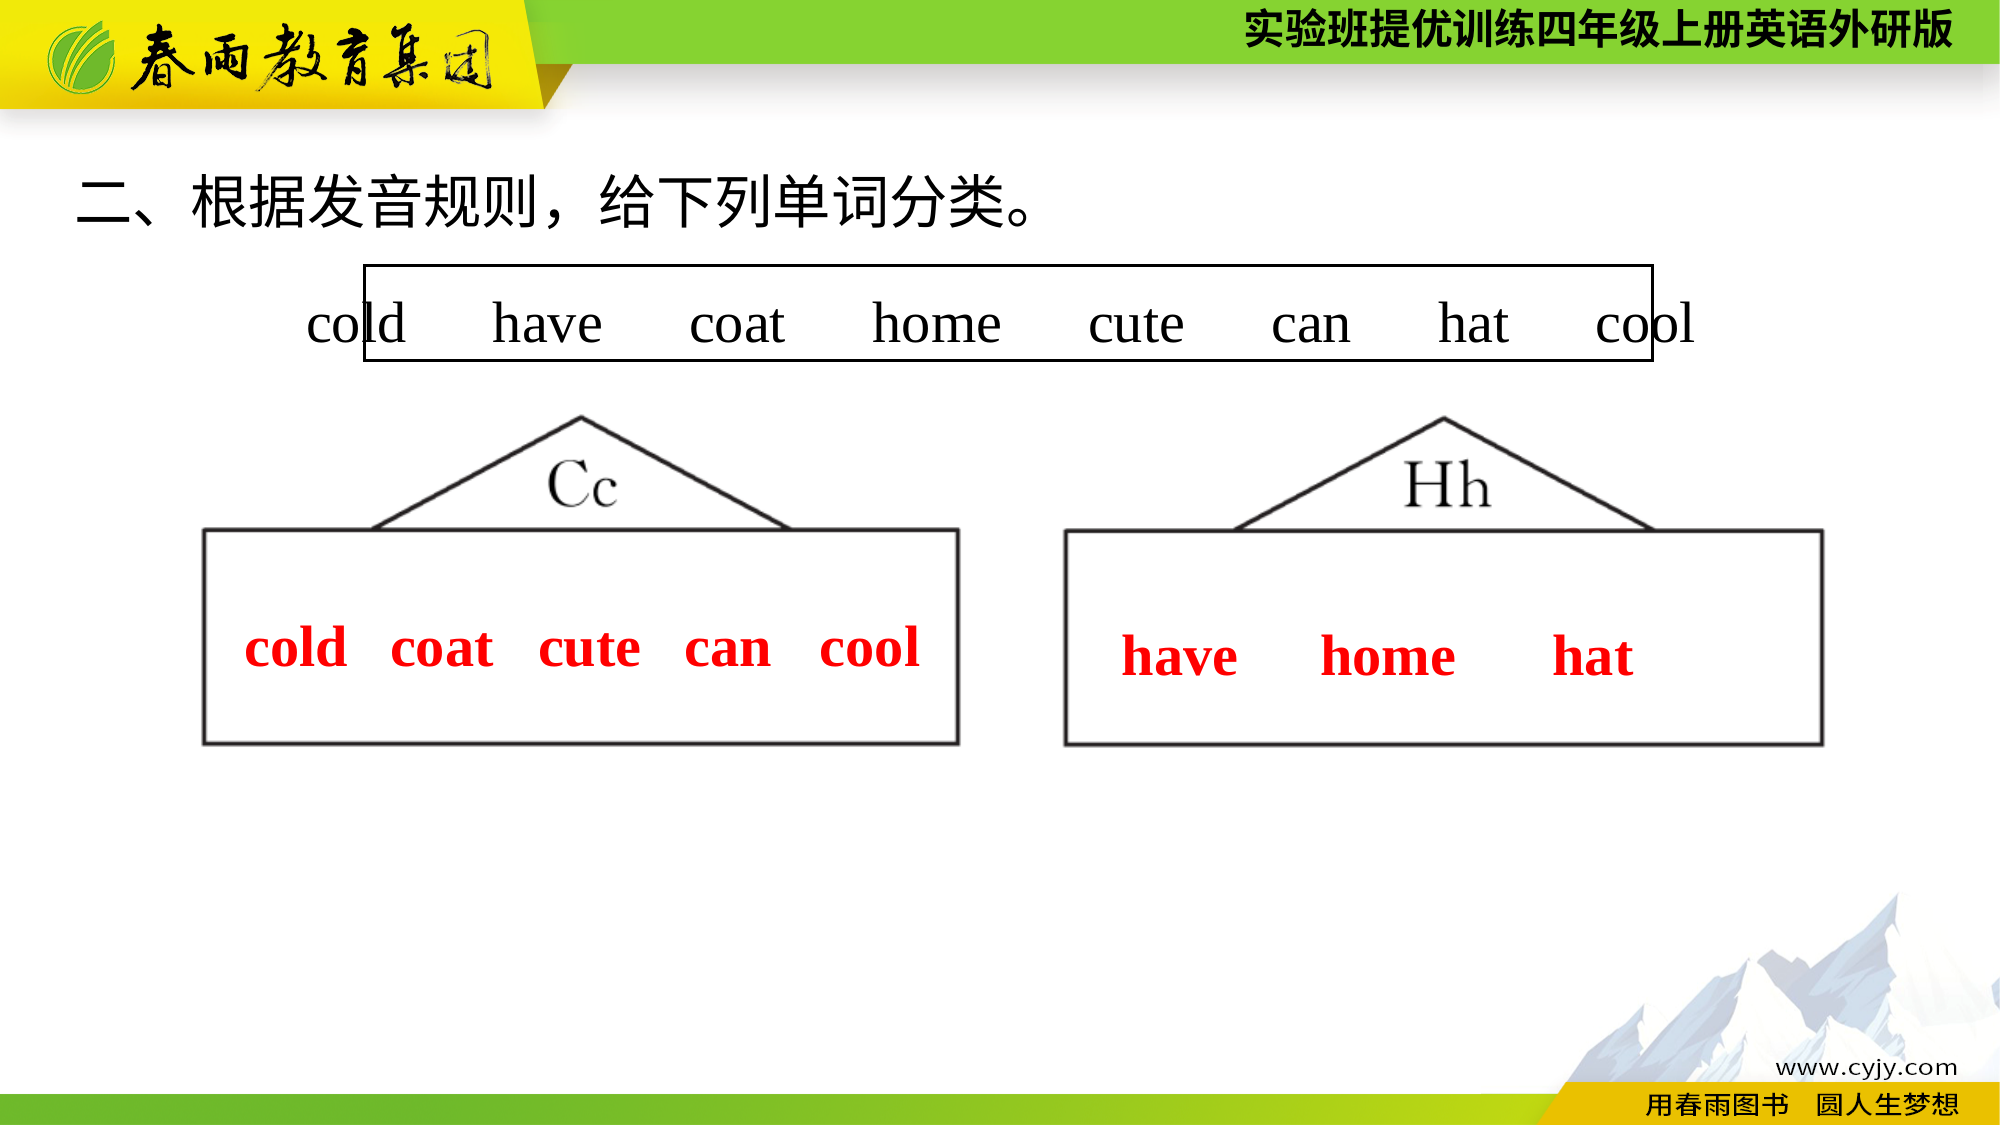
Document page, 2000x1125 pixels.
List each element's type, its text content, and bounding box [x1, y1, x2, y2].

text_box [364, 265, 1653, 361]
list 二、根据发音规则，给下列单词分类。 [59, 122, 1944, 231]
picture [0, 0, 2000, 1125]
text_box cold have coat home cute can hat cool [59, 241, 1944, 362]
